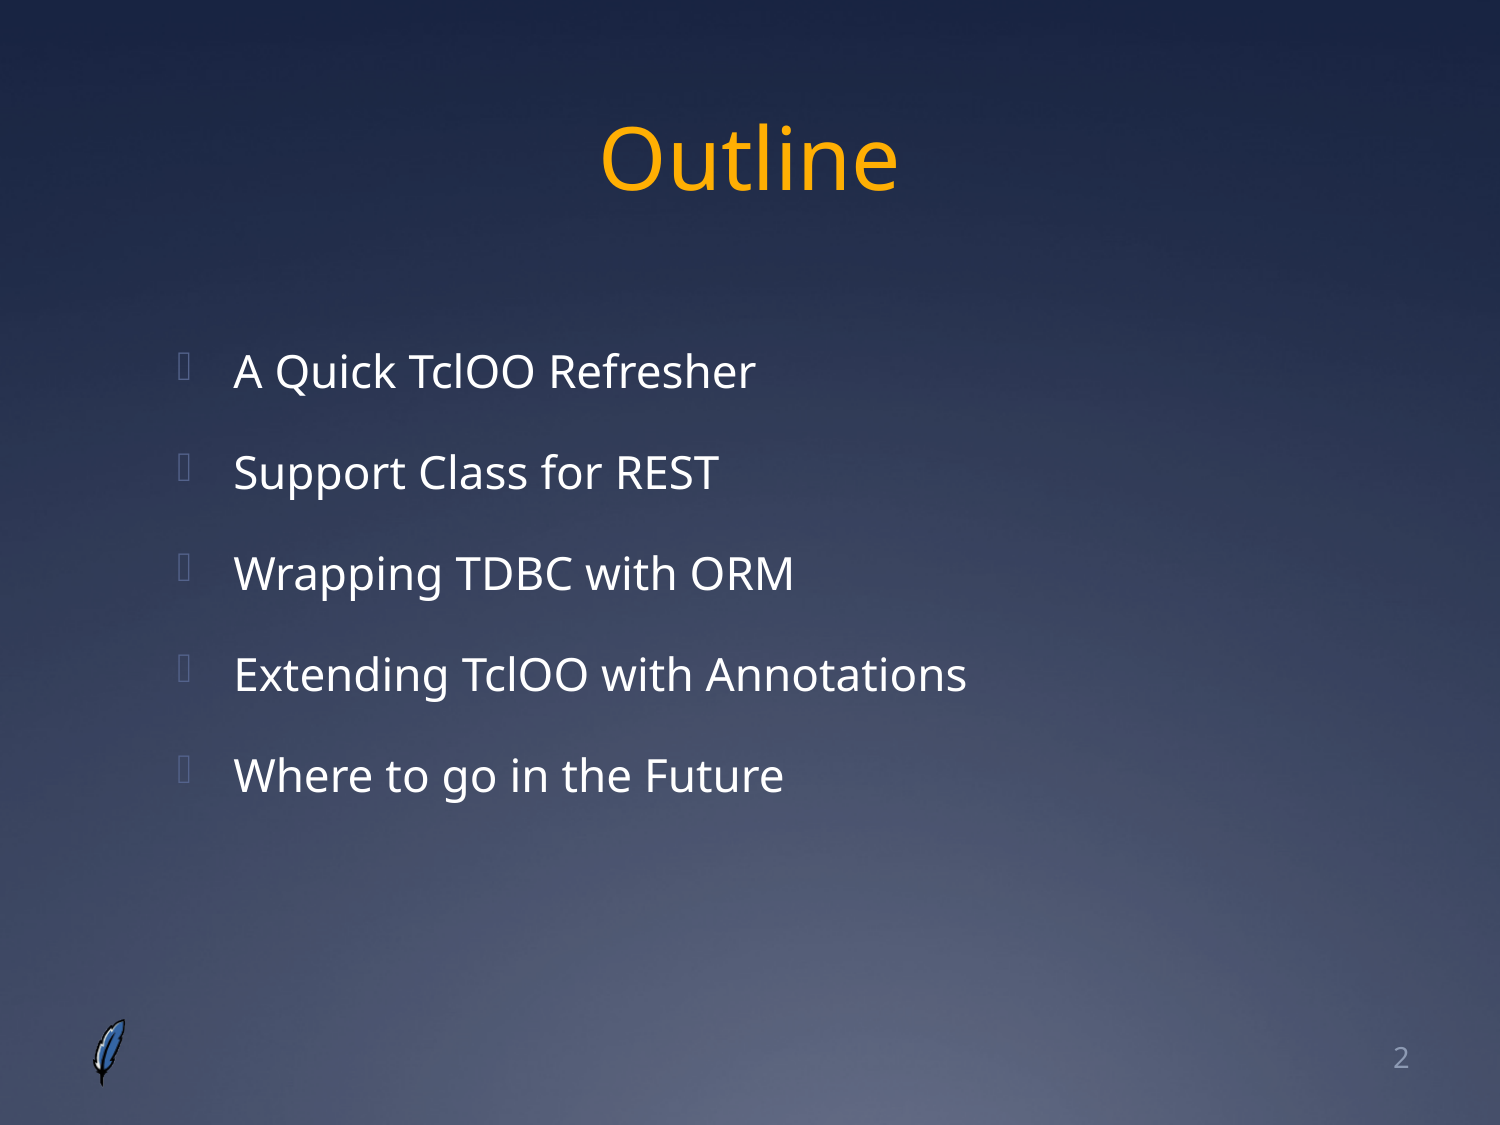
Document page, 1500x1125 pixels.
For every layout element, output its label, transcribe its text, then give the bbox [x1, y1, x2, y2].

list A Quick TclOO Refresher Support Class for REST Wrapping TDBC with ORM Extending TclOO with Annotations Where to go in the Future [162, 335, 1338, 1005]
slide_number 2 [1325, 1029, 1425, 1090]
picture [75, 1019, 143, 1088]
title Outline [100, 95, 1400, 225]
